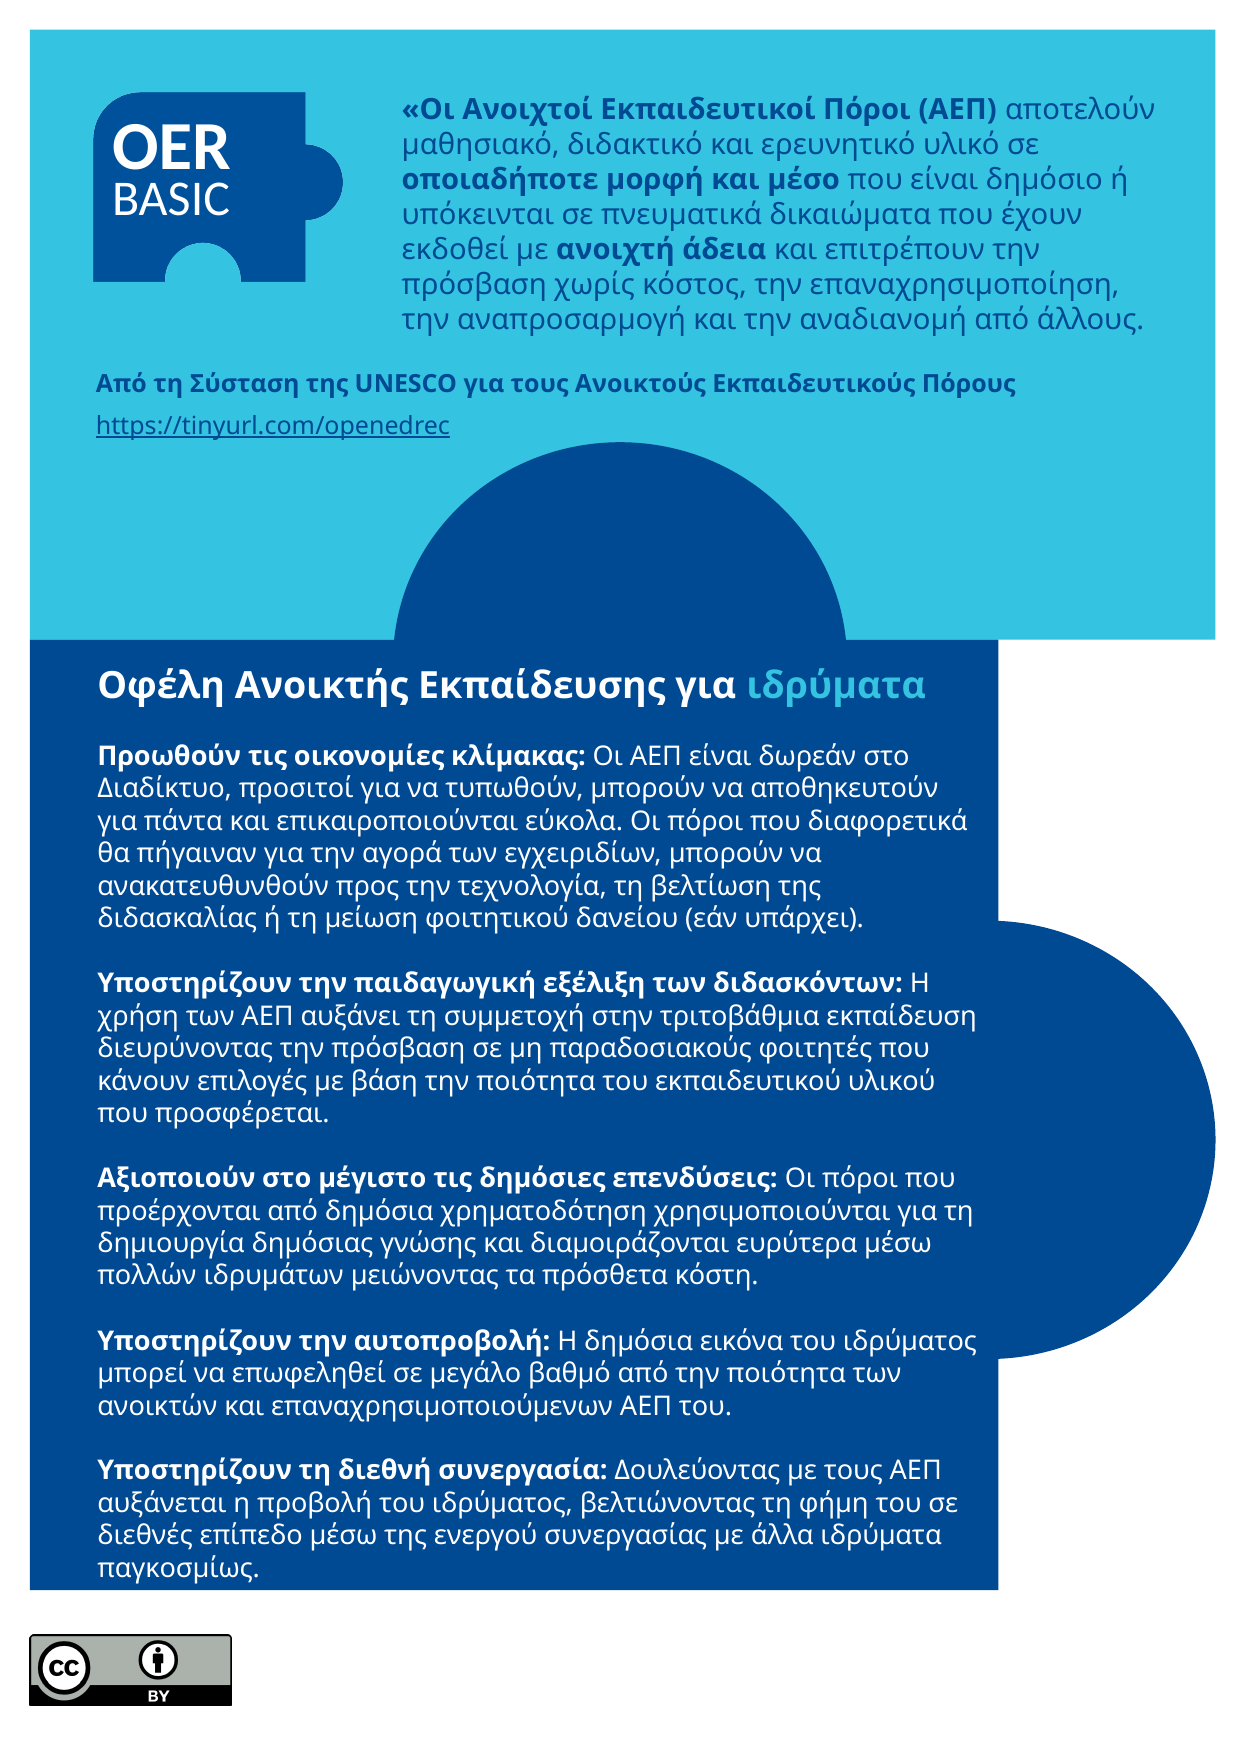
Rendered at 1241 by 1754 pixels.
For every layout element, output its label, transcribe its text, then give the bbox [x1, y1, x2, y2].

text_box [29, 639, 394, 1591]
text_box [846, 639, 999, 645]
text_box [29, 29, 1216, 639]
text_box [393, 453, 847, 645]
text_box Οφέλη Ανοικτής Εκπαίδευσης για ιδρύματα Προωθούν τις οικονομίες κλίμακας: Οι ΑΕΠ είναι δωρεάν στο Διαδίκτυο, προσιτοί για να τυπωθούν, μπορούν να αποθηκευτούν για πάντα και επικαιροποιούνται εύκολα. Οι πόροι που διαφορετικά θα πήγαιναν για την αγορά των εγχειριδίων, μπορούν να ανακατευθυνθούν προς την τεχνολογία, τη βελτίωση της διδασκαλίας ή τη μείωση φοιτητικού δανείου (εάν υπάρχει). Υποστηρίζουν την παιδαγωγική εξέλιξη των διδασκόντων: Η χρήση των ΑΕΠ αυξάνει τη συμμετοχή στην τριτοβάθμια εκπαίδευση διευρύνοντας την πρόσβαση σε μη παραδοσιακούς φοιτητές που κάνουν επιλογές με βάση την ποιότητα του εκπαιδευτικού υλικού που προσφέρεται. Αξιοποιούν στο μέγιστο τις δημόσιες επενδύσεις: Οι πόροι που προέρχονται από δημόσια χρηματοδότηση χρησιμοποιούνται για τη δημιουργία δημόσιας γνώσης και διαμοιράζονται ευρύτερα μέσω πολλών ιδρυμάτων μειώνοντας τα πρόσθετα κόστη. Υποστηρίζουν την αυτοπροβολή: Η δημόσια εικόνα του ιδρύματος μπορεί να επωφεληθεί σε μεγάλο βαθμό από την ποιότητα των ανοικτών και επαναχρησιμοποιούμενων ΑΕΠ του. Υποστηρίζουν τη διεθνή συνεργασία: Δουλεύοντας με τους ΑΕΠ αυξάνεται η προβολή του ιδρύματος, βελτιώνοντας τη φήμη του σε διεθνές επίπεδο μέσω της ενεργού συνεργασίας με άλλα ιδρύματα παγκοσμίως. [82, 645, 999, 1598]
picture [29, 1634, 233, 1706]
text_box Από τη Σύσταση της UNESCO για τους Ανοικτούς Εκπαιδευτικούς Πόρους https://tinyurl.com/openedrec [80, 365, 1241, 453]
text_box [694, 453, 1216, 640]
picture [93, 92, 343, 282]
text_box «Οι Ανοιχτοί Εκπαιδευτικοί Πόροι (ΑΕΠ) αποτελούν μαθησιακό, διδακτικό και ερευνητικό υλικό σε οποιαδήποτε μορφή και μέσο που είναι δημόσιο ή υπόκεινται σε πνευματικά δικαιώματα που έχουν εκδοθεί με ανοιχτή άδεια και επιτρέπουν την πρόσβαση χωρίς κόστος, την επαναχρησιμοποίηση, την αναπροσαρμογή και την αναδιανομή από άλλους. [386, 75, 1175, 350]
text_box [999, 920, 1216, 1359]
